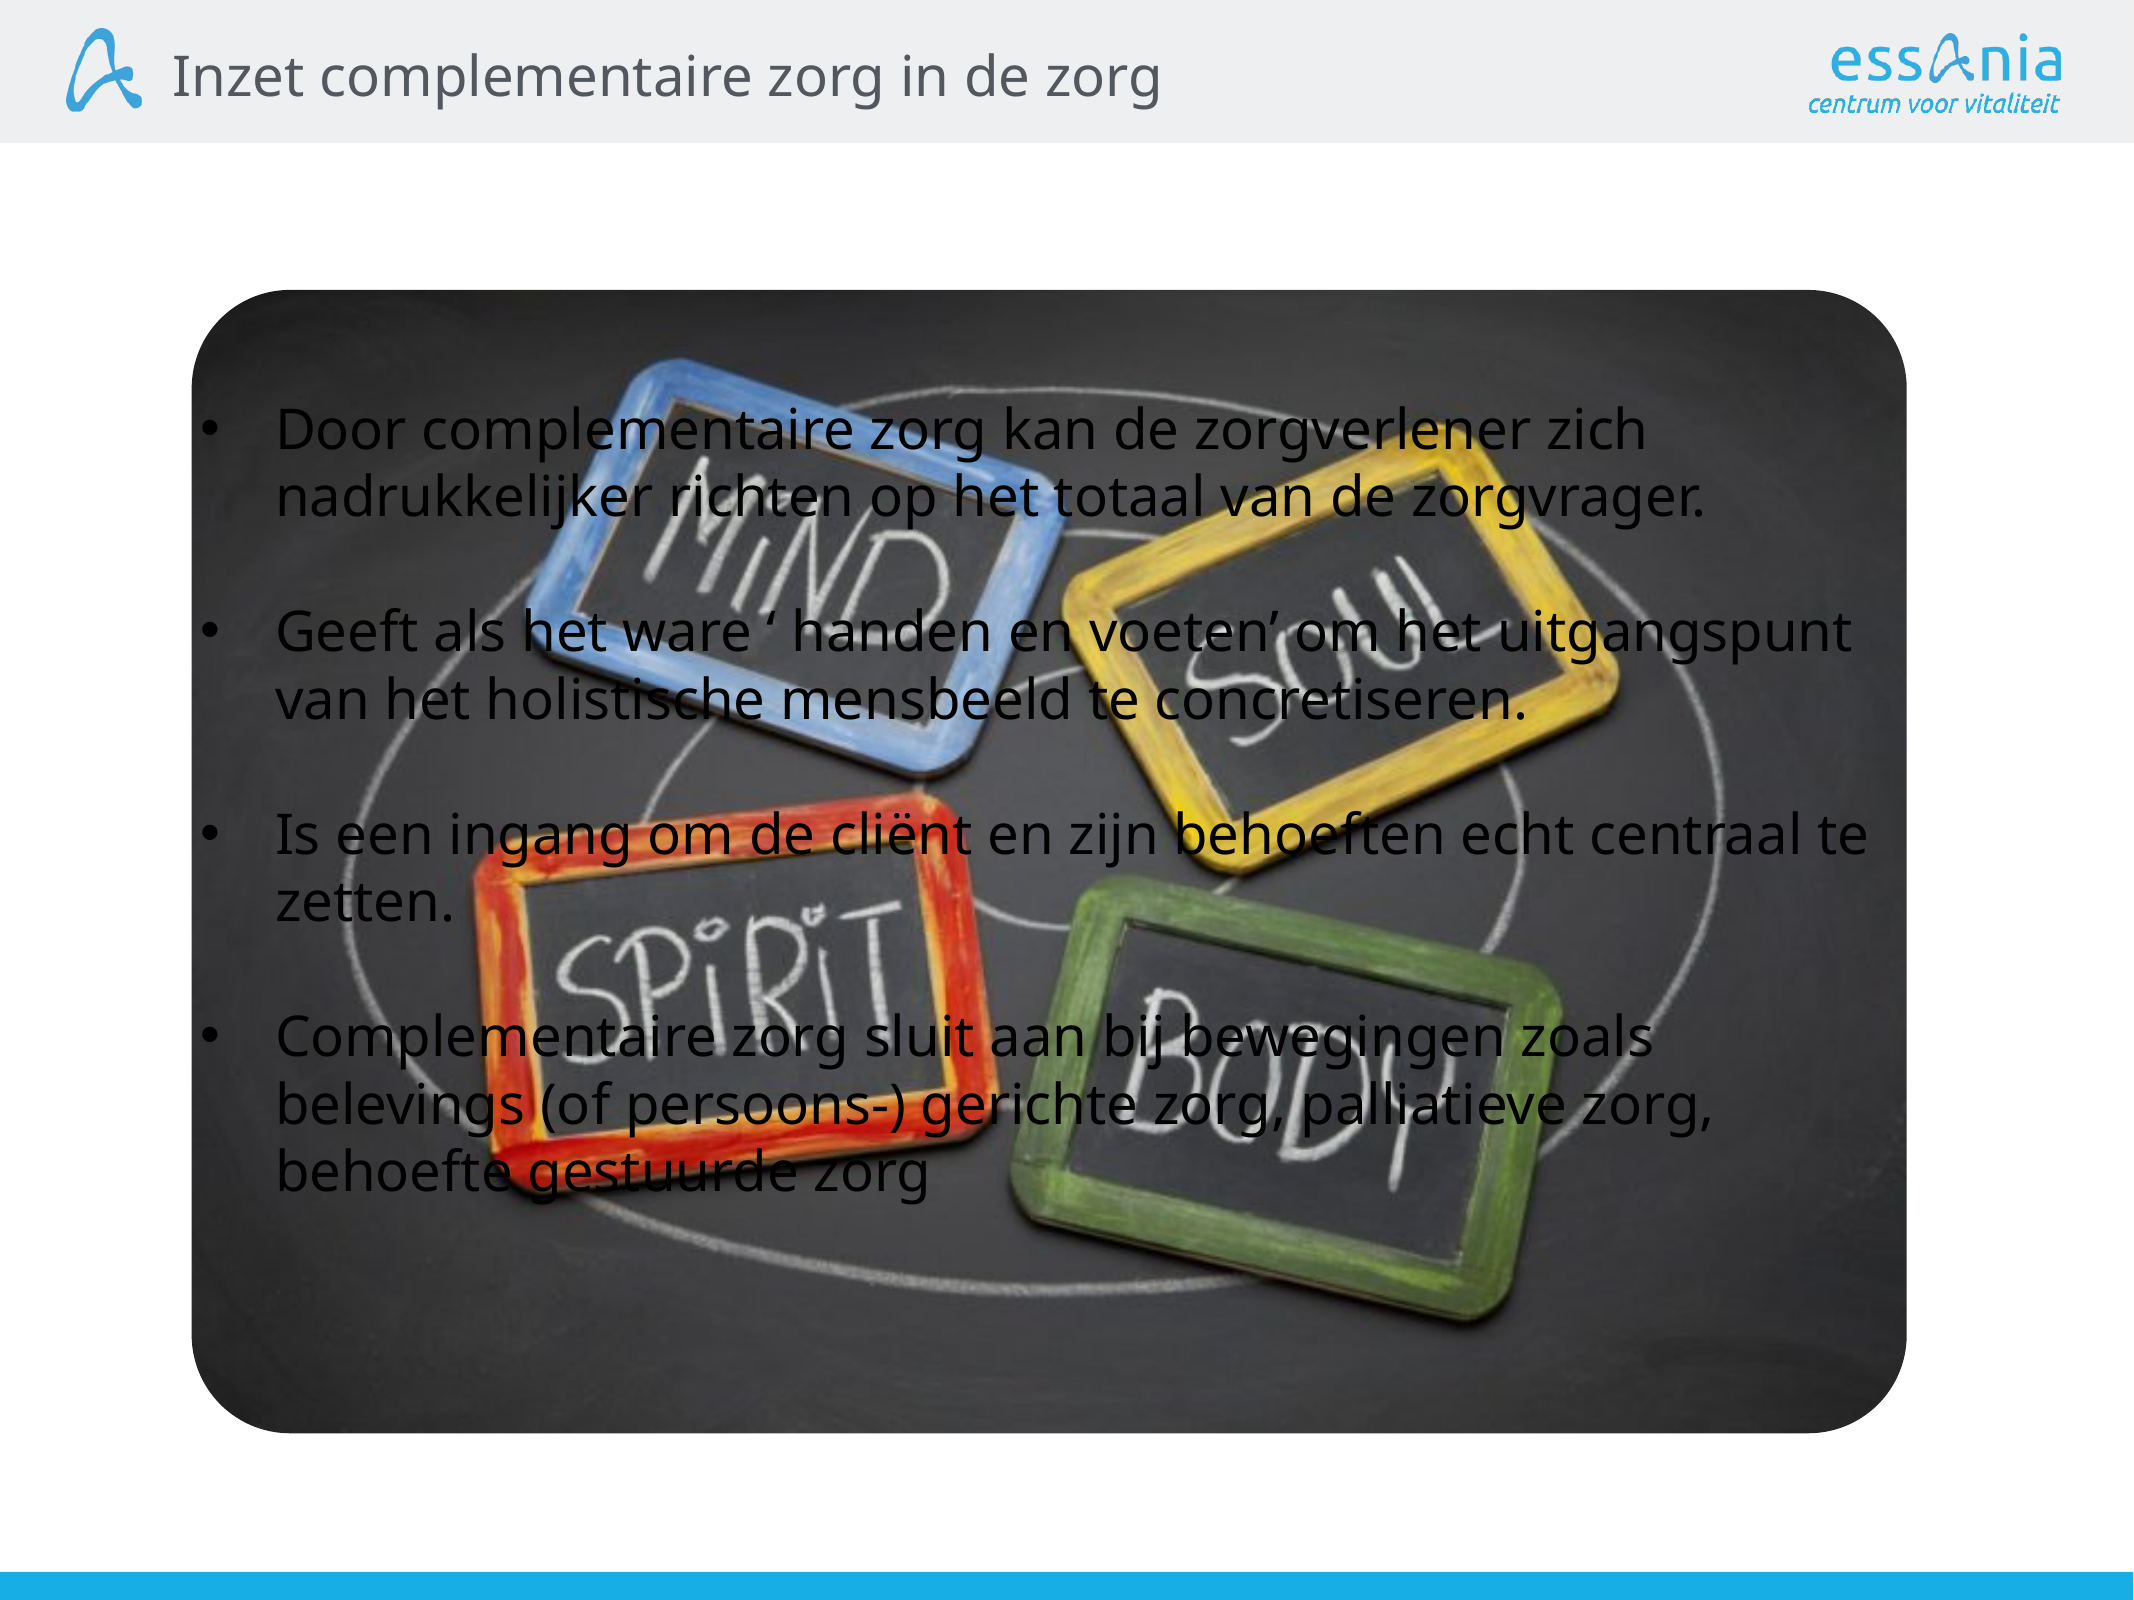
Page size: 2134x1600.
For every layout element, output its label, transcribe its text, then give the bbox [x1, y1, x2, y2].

picture [65, 28, 142, 113]
picture [1806, 32, 2061, 117]
text_box [0, 1571, 2134, 1600]
picture [191, 289, 1907, 1434]
text_box Inzet complementaire zorg in de zorg [164, 32, 1186, 117]
text_box [0, 0, 2134, 143]
